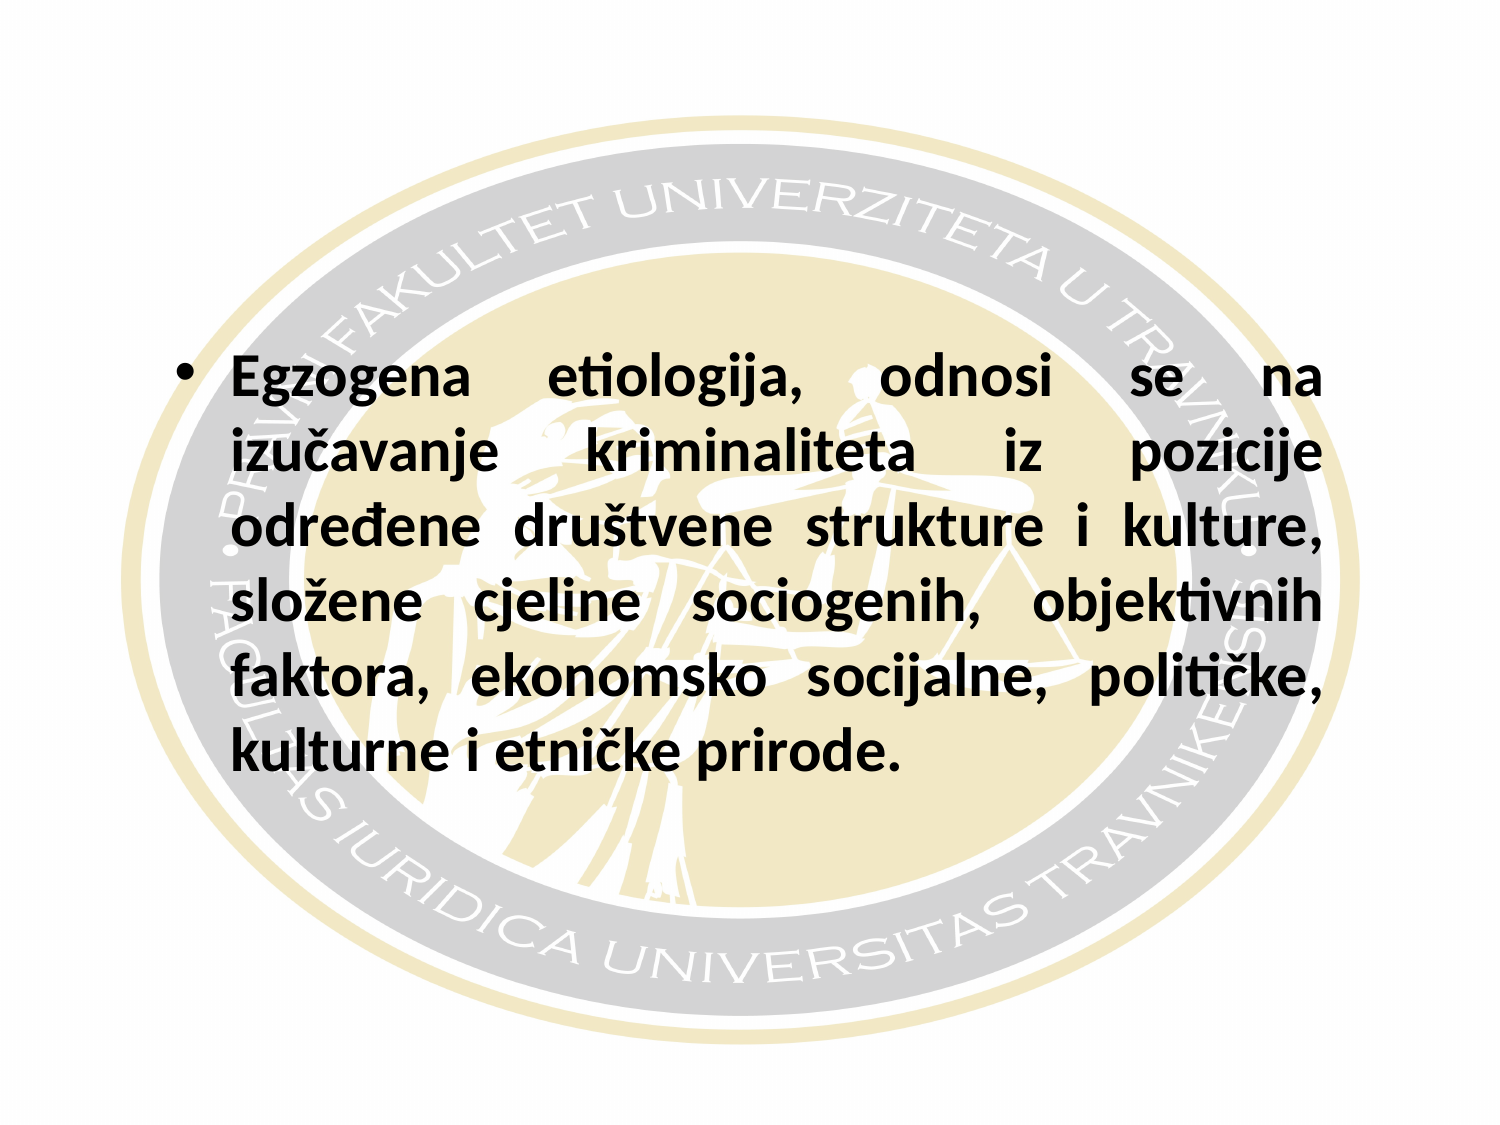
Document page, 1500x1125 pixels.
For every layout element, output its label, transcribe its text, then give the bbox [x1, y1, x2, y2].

list Egzogena etiologija, odnosi se na izučavanje kriminaliteta iz pozicije određene društvene strukture i kulture, složene cjeline sociogenih, objektivnih faktora, ekonomsko socijalne, političke, kulturne i etničke prirode. [159, 326, 1341, 1005]
